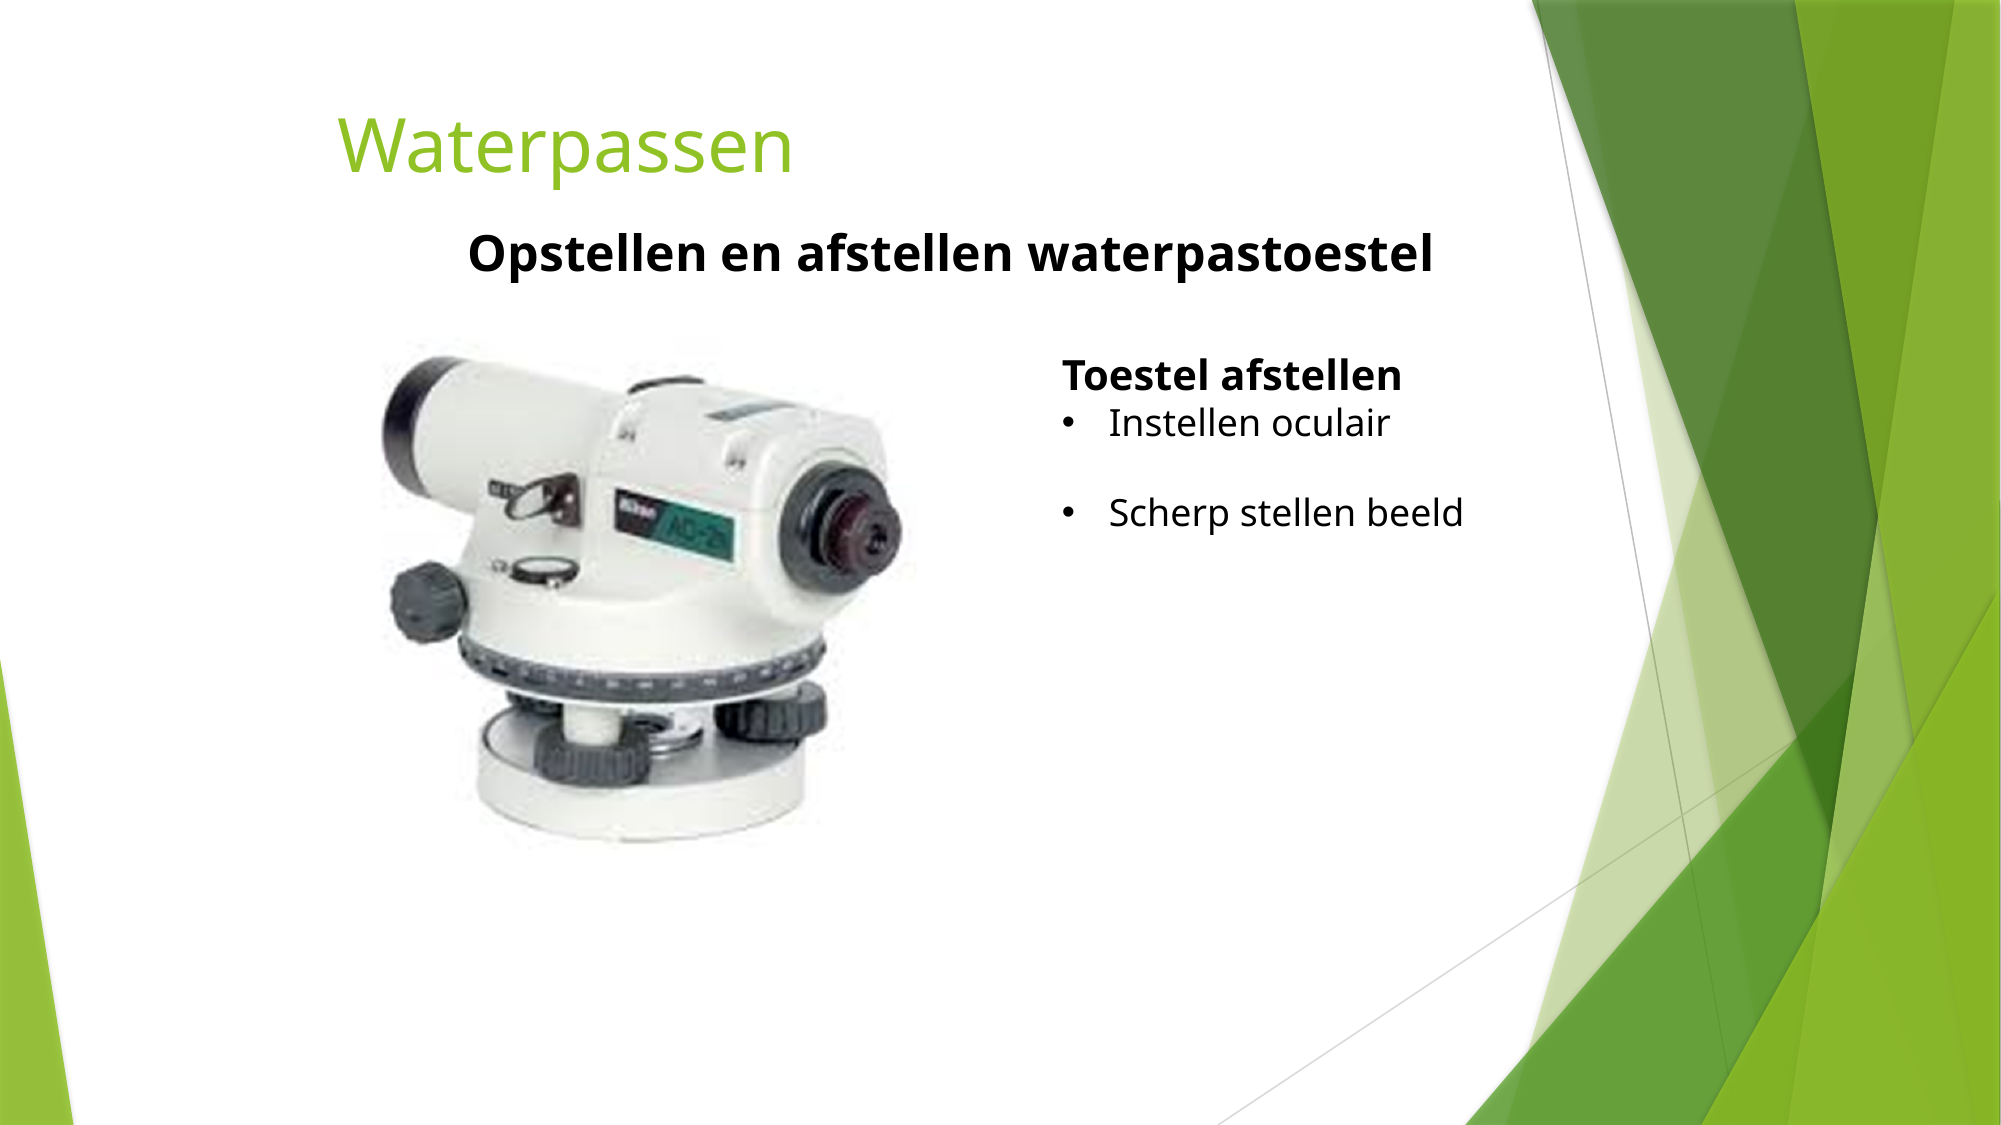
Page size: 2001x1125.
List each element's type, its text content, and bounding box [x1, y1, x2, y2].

text_box Waterpassen [322, 89, 812, 195]
text_box Opstellen en afstellen waterpastoestel [452, 214, 1450, 289]
picture [361, 289, 918, 880]
text_box Toestel afstellen Instellen oculair Scherp stellen beeld [1047, 341, 1758, 541]
